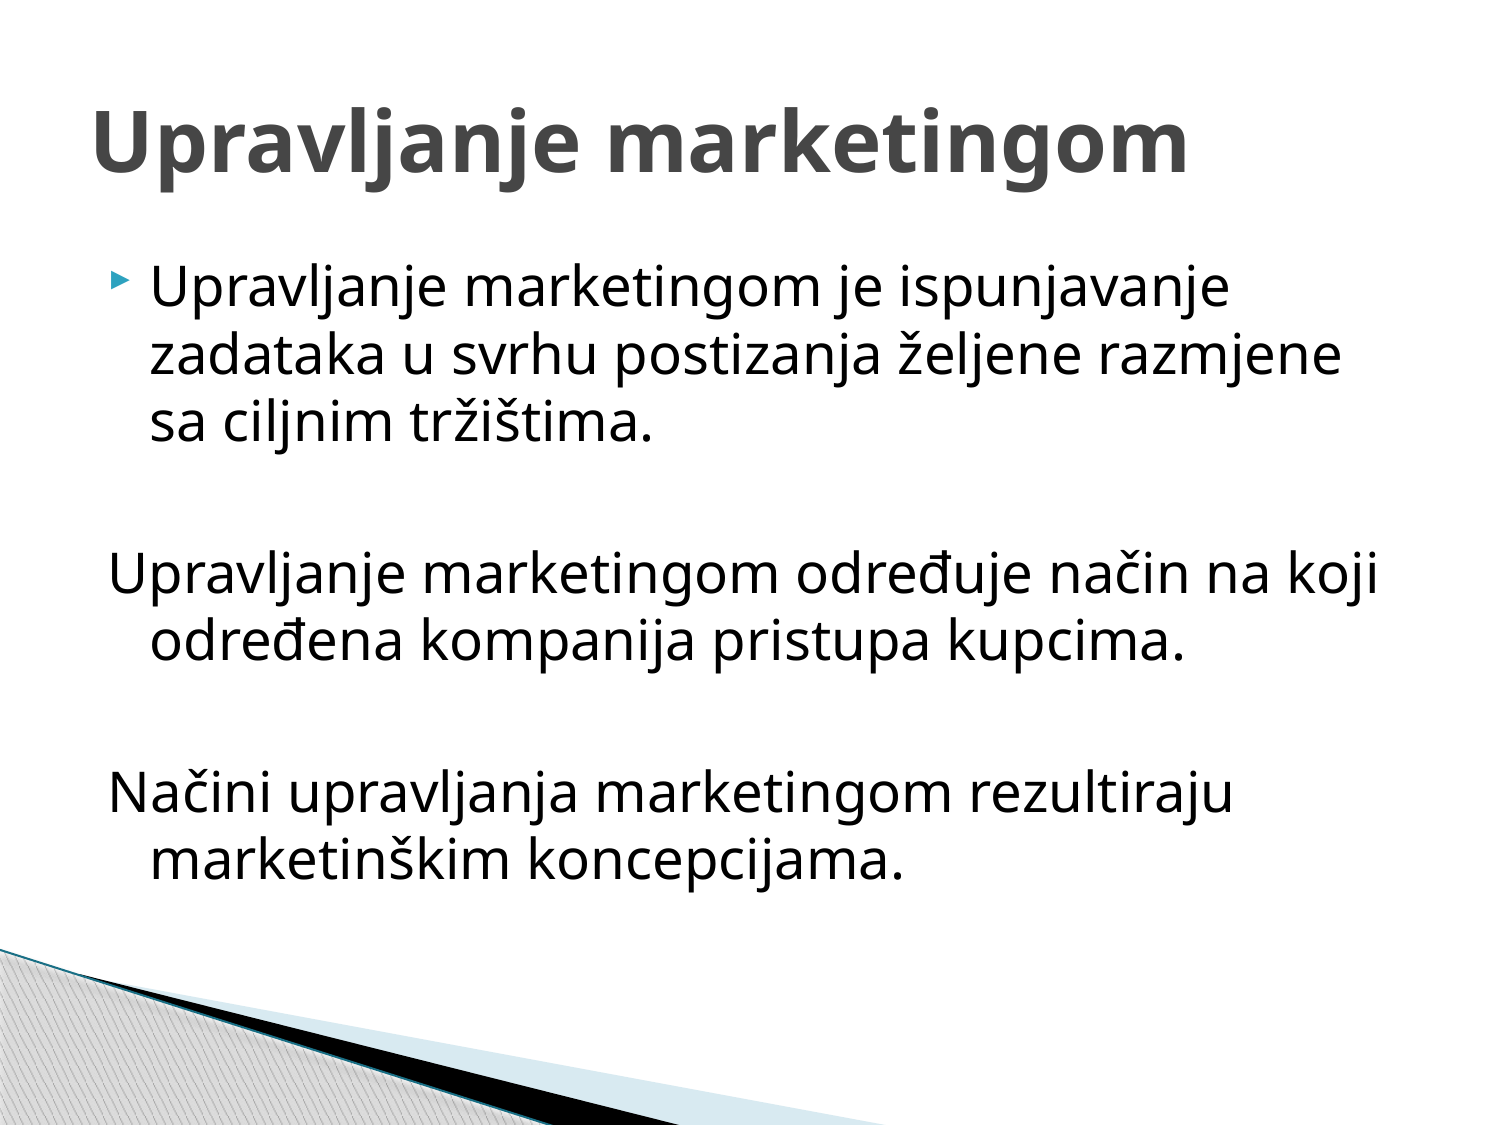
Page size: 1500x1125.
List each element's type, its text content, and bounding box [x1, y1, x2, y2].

title Upravljanje marketingom [75, 45, 1425, 233]
list Upravljanje marketingom je ispunjavanje zadataka u svrhu postizanja željene razmjene sa ciljnim tržištima. Upravljanje marketingom određuje način na koji određena kompanija pristupa kupcima. Načini upravljanja marketingom rezultiraju marketinškim koncepcijama. [74, 242, 1426, 986]
